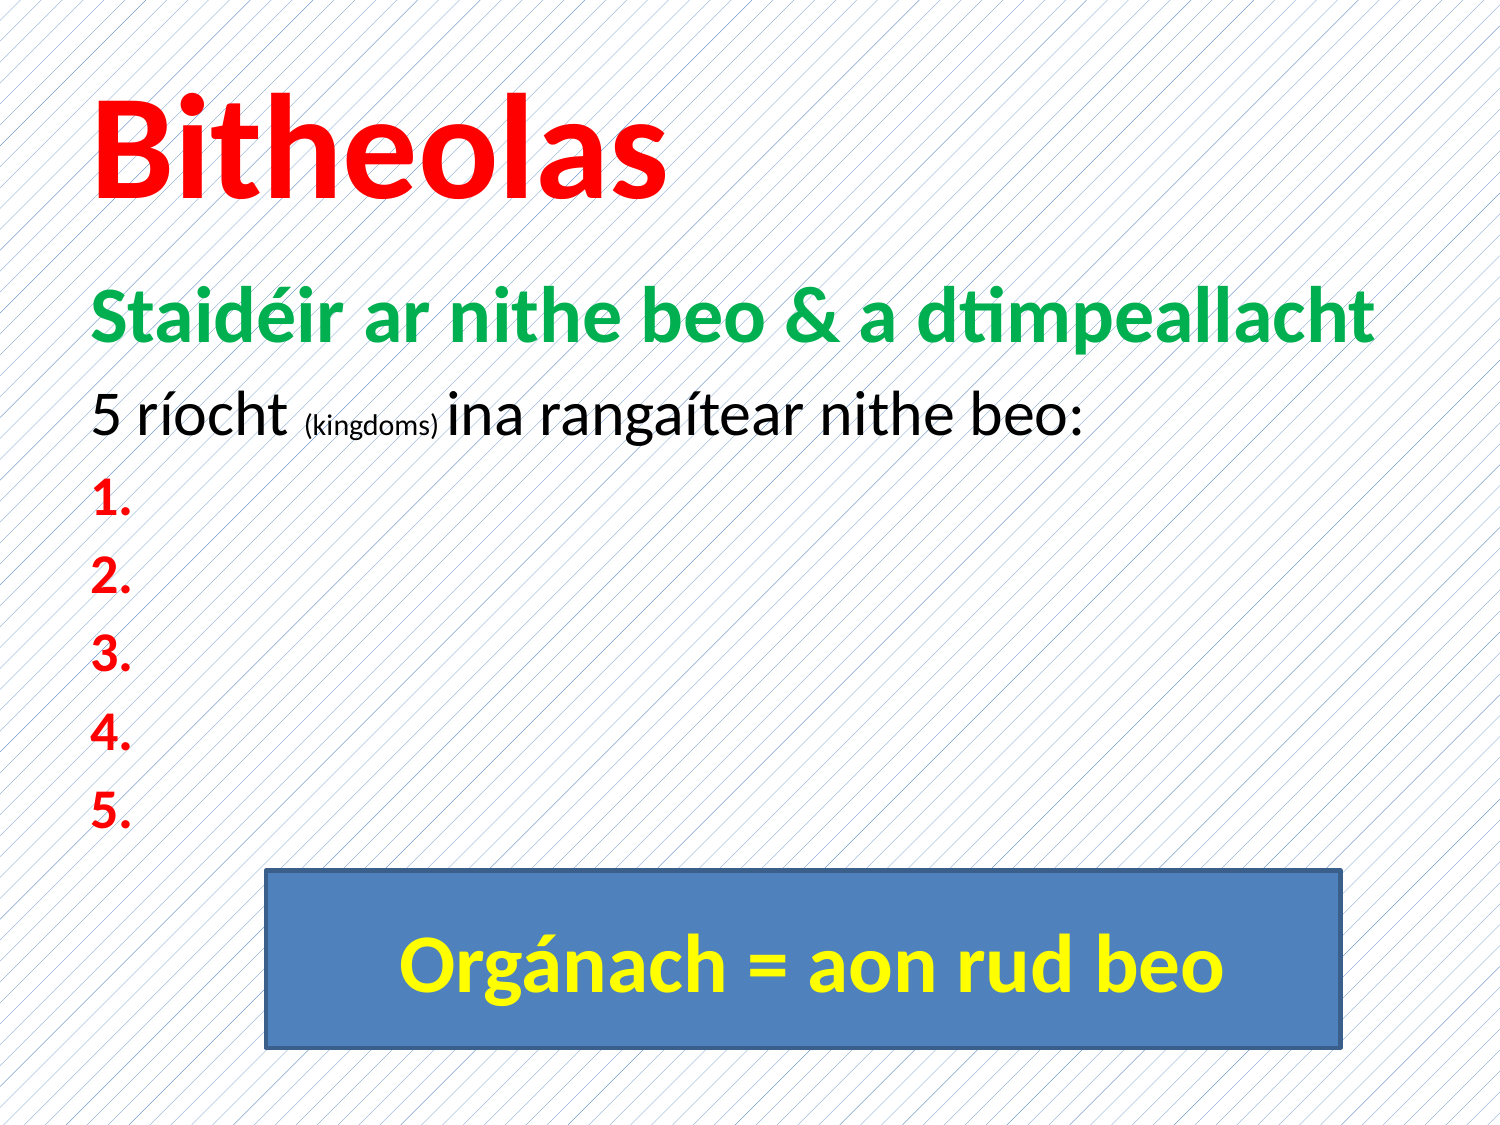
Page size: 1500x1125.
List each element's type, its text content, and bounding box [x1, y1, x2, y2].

text_box Orgánach = aon rud beo [264, 868, 1343, 1050]
footer [512, 1050, 988, 1103]
title Bitheolas [75, 45, 1425, 233]
list Staidéir ar nithe beo & a dtimpeallacht 5 ríocht (kingdoms) ina rangaítear nithe beo: 1. 2. 3. 4. 5. [75, 255, 1425, 917]
